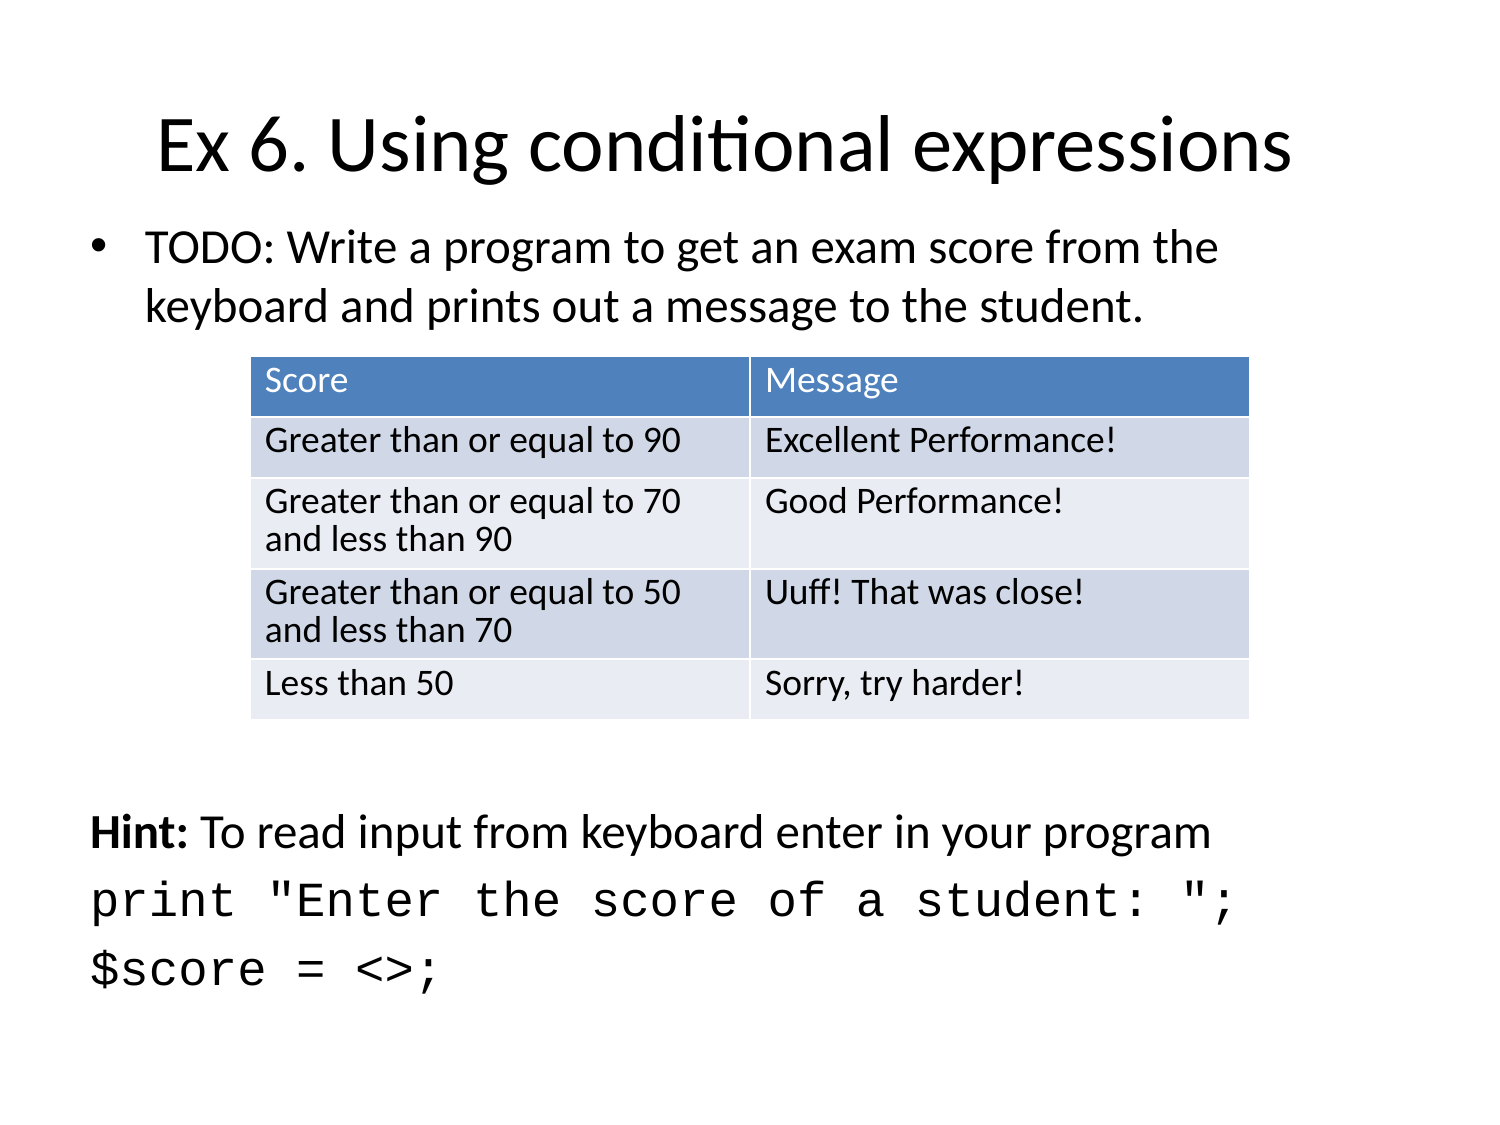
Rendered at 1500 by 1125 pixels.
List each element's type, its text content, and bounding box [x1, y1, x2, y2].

table_cell Uuff! That was close! [751, 570, 1249, 658]
title Ex 6. Using conditional expressions [75, 45, 1425, 207]
table_cell Sorry, try harder! [751, 660, 1249, 719]
table_header Message [751, 357, 1249, 416]
table_cell Greater than or equal to 50 and less than 70 [251, 570, 749, 658]
table_cell Greater than or equal to 90 [251, 418, 749, 477]
table_cell Greater than or equal to 70 and less than 90 [251, 479, 749, 568]
table_cell Good Performance! [751, 479, 1249, 568]
table_header Score [251, 357, 749, 416]
table_cell Excellent Performance! [751, 418, 1249, 477]
list TODO: Write a program to get an exam score from the keyboard and prints out a message to the student. Hint: To read input from keyboard enter in your program print "Enter the score of a student: "; $score = <>; [75, 207, 1425, 1010]
table_cell Less than 50 [251, 660, 749, 719]
